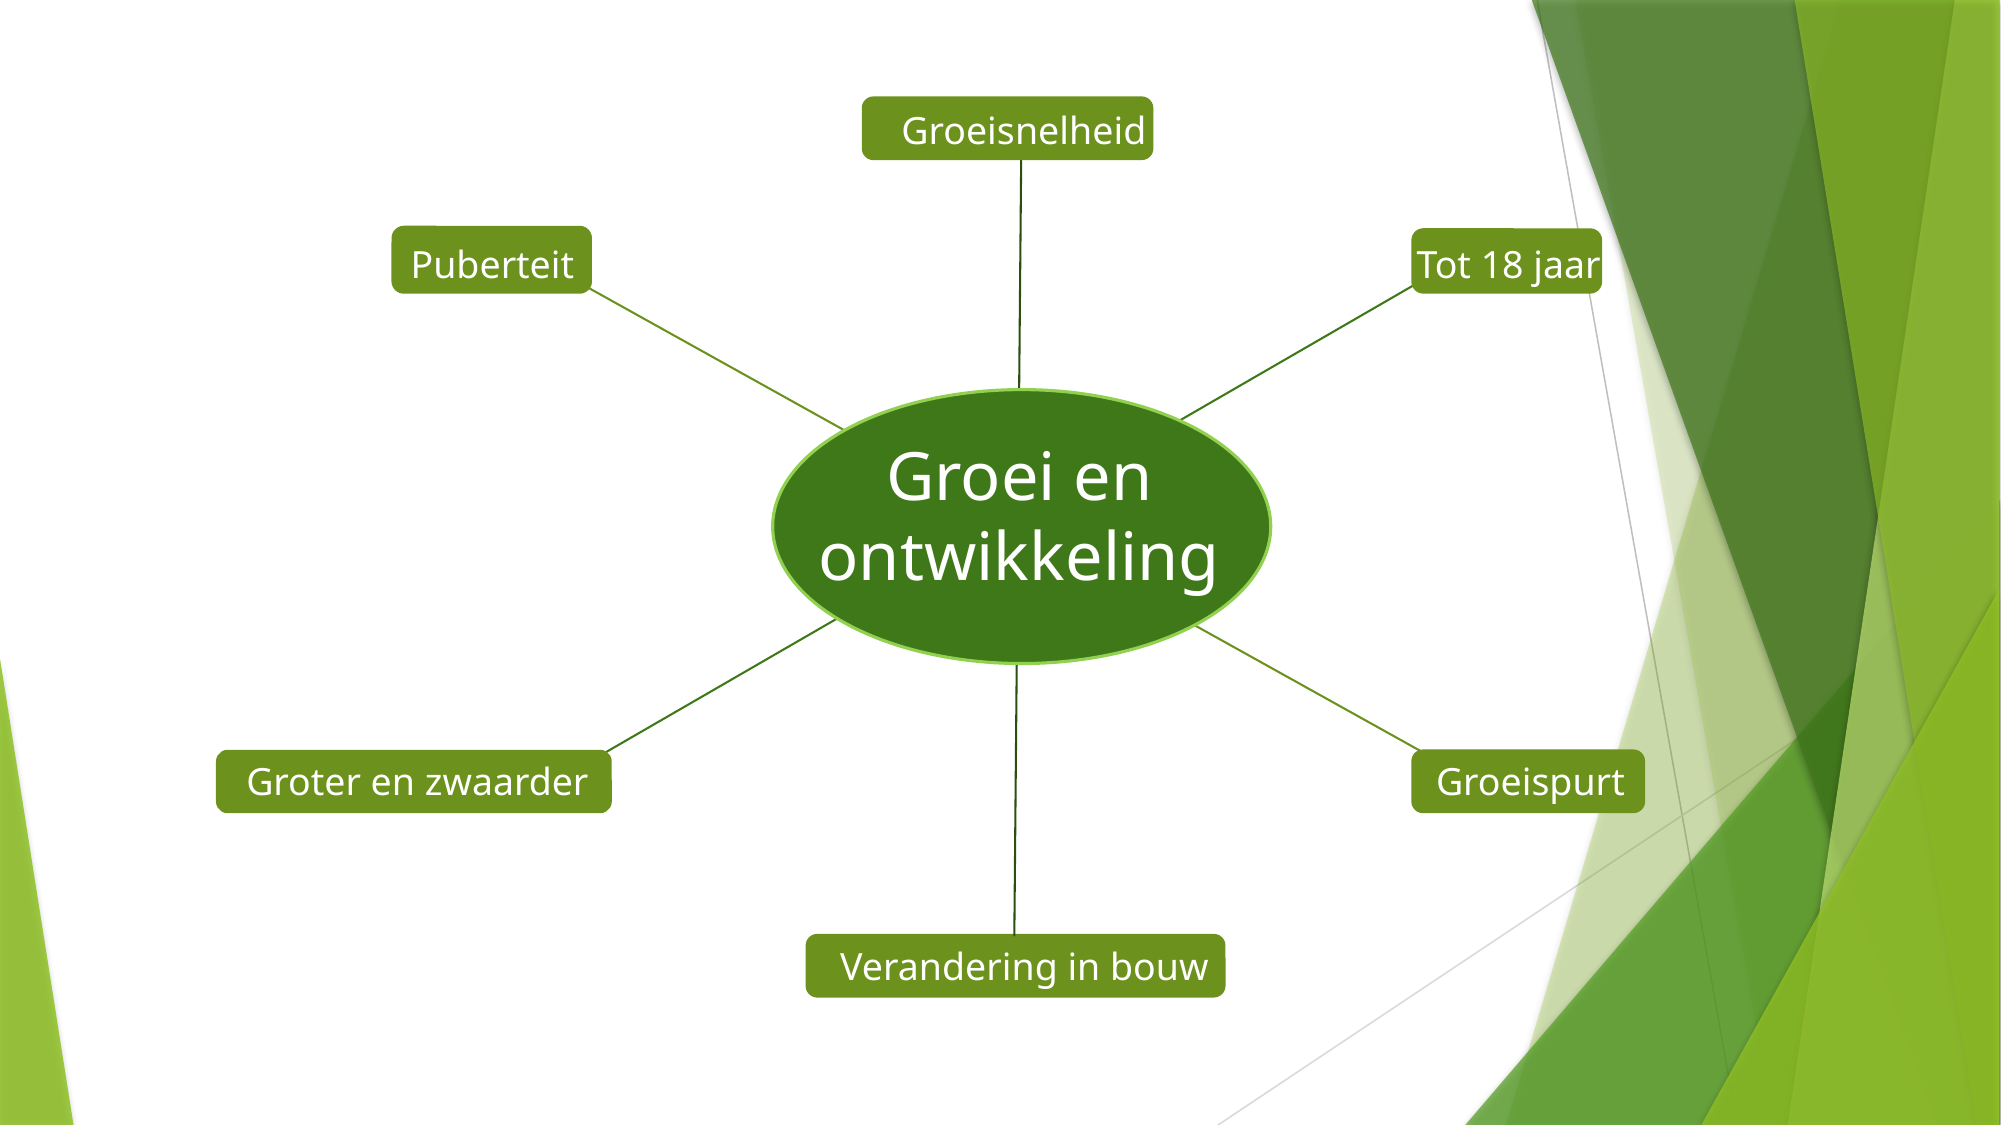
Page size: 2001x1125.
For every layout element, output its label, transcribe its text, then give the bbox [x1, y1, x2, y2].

text_box Groter en zwaarder [231, 751, 693, 811]
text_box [556, 269, 1438, 761]
text_box [1411, 770, 1640, 814]
text_box Verandering in bouw [786, 935, 1271, 996]
text_box Groeispurt [1421, 751, 1698, 811]
text_box Puberteit [395, 233, 746, 293]
text_box [215, 749, 607, 814]
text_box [1013, 770, 1022, 936]
text_box Groeisnelheid [886, 99, 1251, 160]
text_box [391, 225, 591, 290]
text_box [1013, 159, 1022, 268]
text_box [861, 96, 1149, 161]
text_box [1413, 228, 1600, 233]
text_box Tot 18 jaar [1401, 233, 1644, 293]
